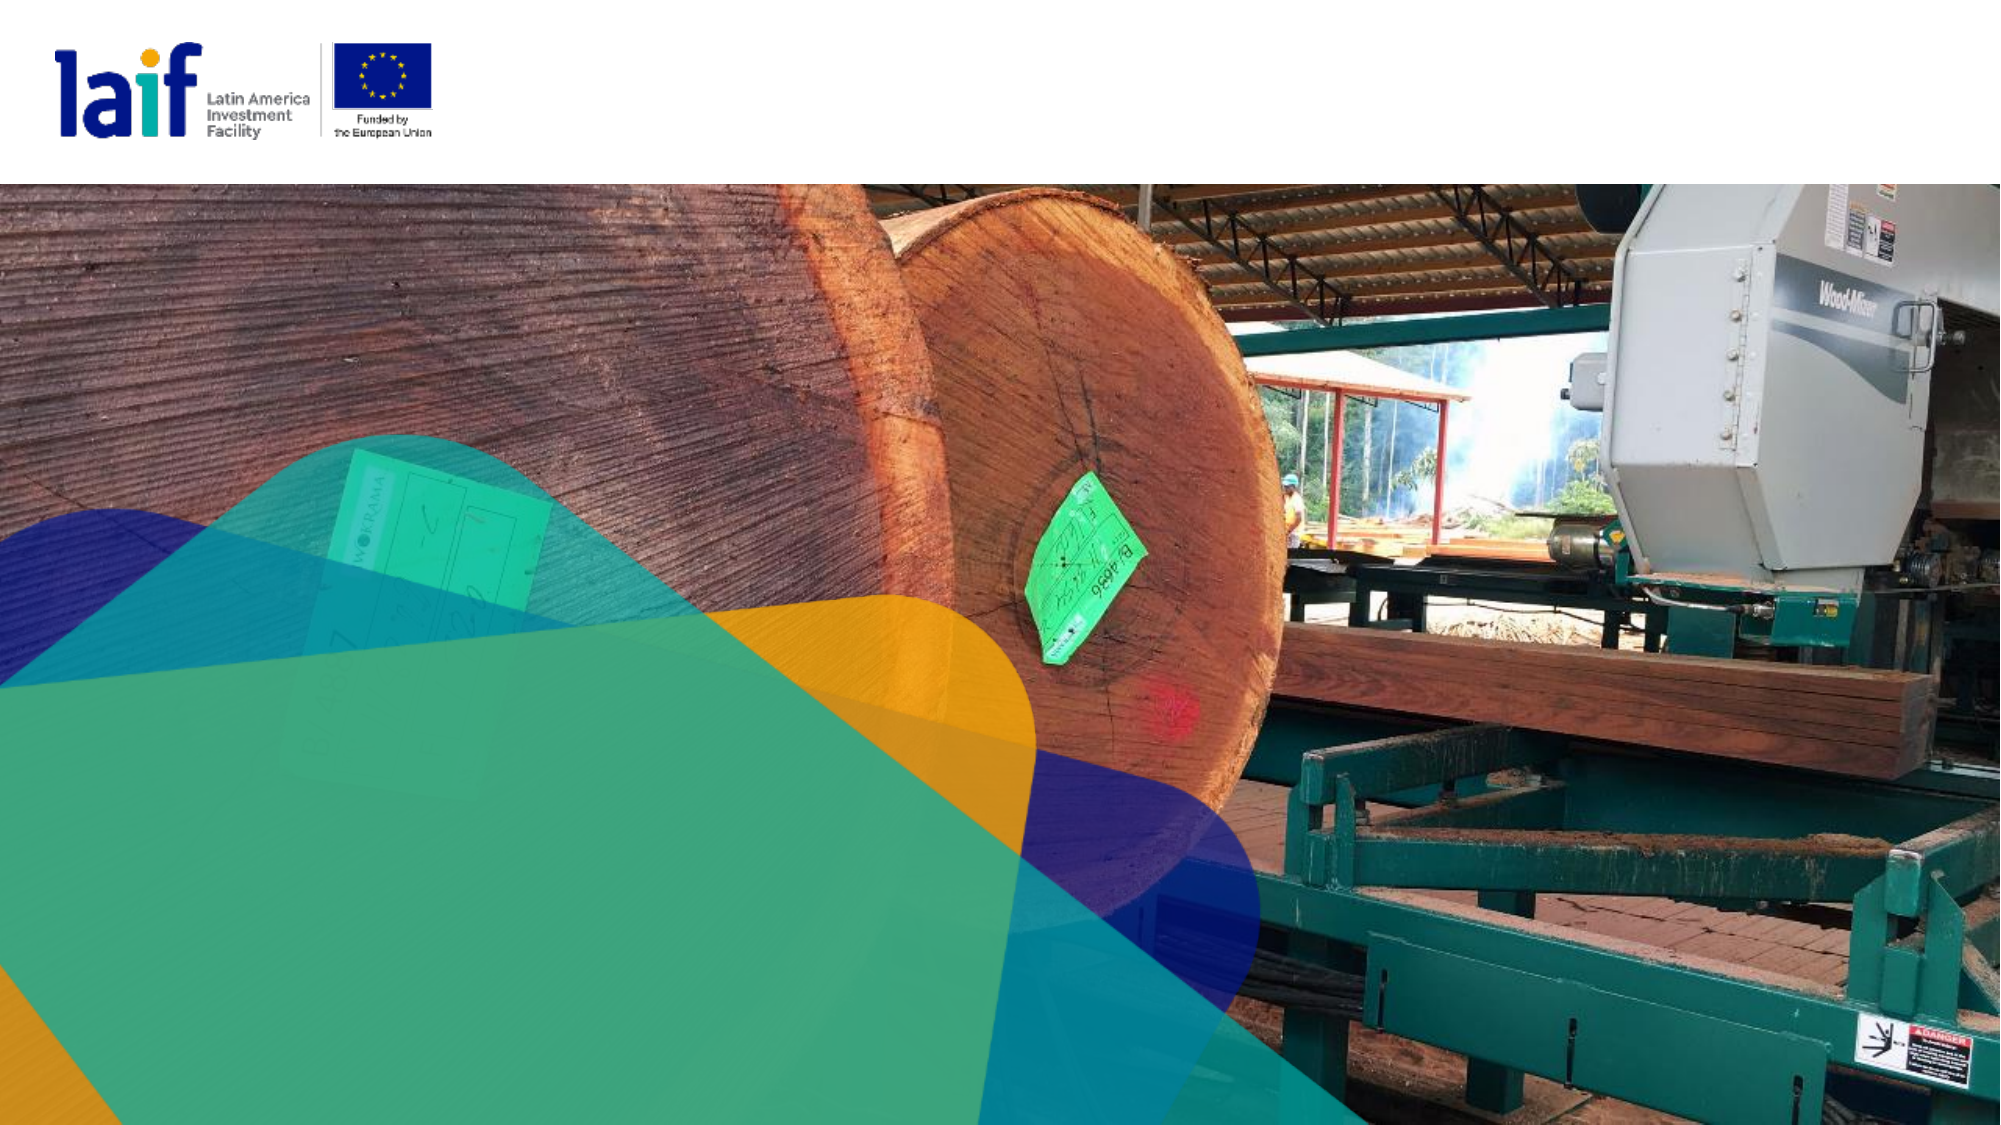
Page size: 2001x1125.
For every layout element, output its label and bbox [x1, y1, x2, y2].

picture [0, 184, 2000, 1125]
picture [55, 42, 433, 140]
